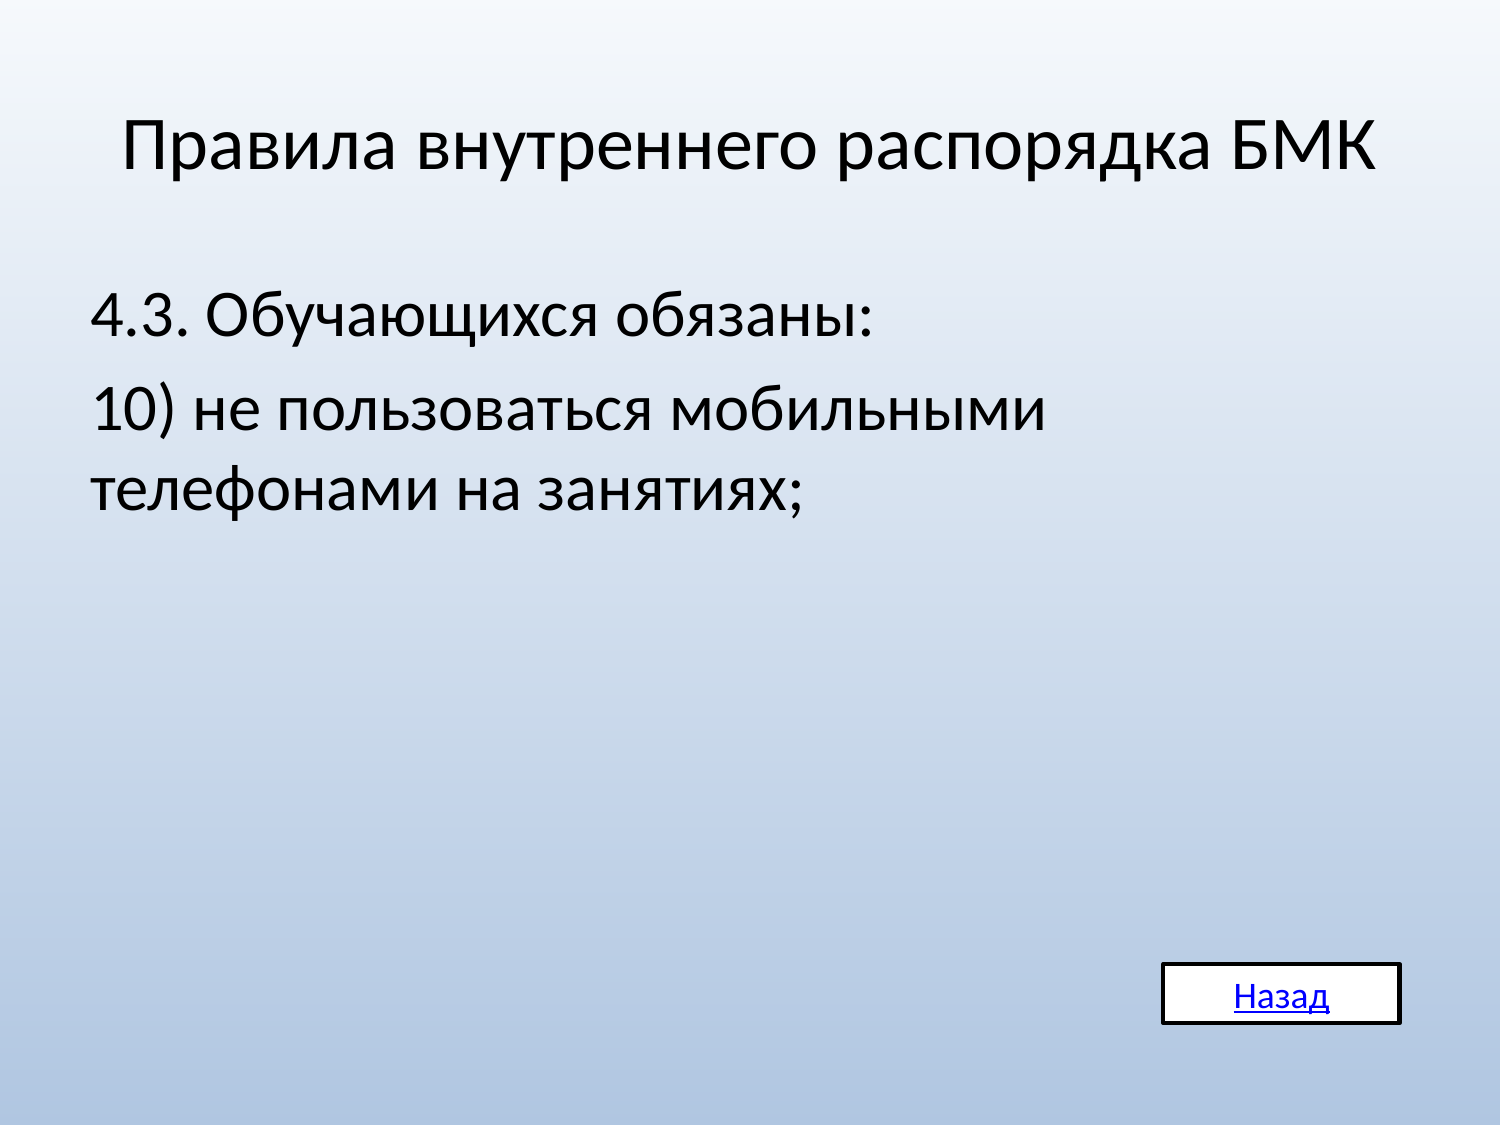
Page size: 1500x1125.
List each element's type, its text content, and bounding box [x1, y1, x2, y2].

text_box Назад [1161, 962, 1402, 1025]
title Правила внутреннего распорядка БМК [75, 45, 1425, 233]
list 4.3. Обучающихся обязаны: 10) не пользоваться мобильными телефонами на занятиях; [75, 262, 1425, 1005]
